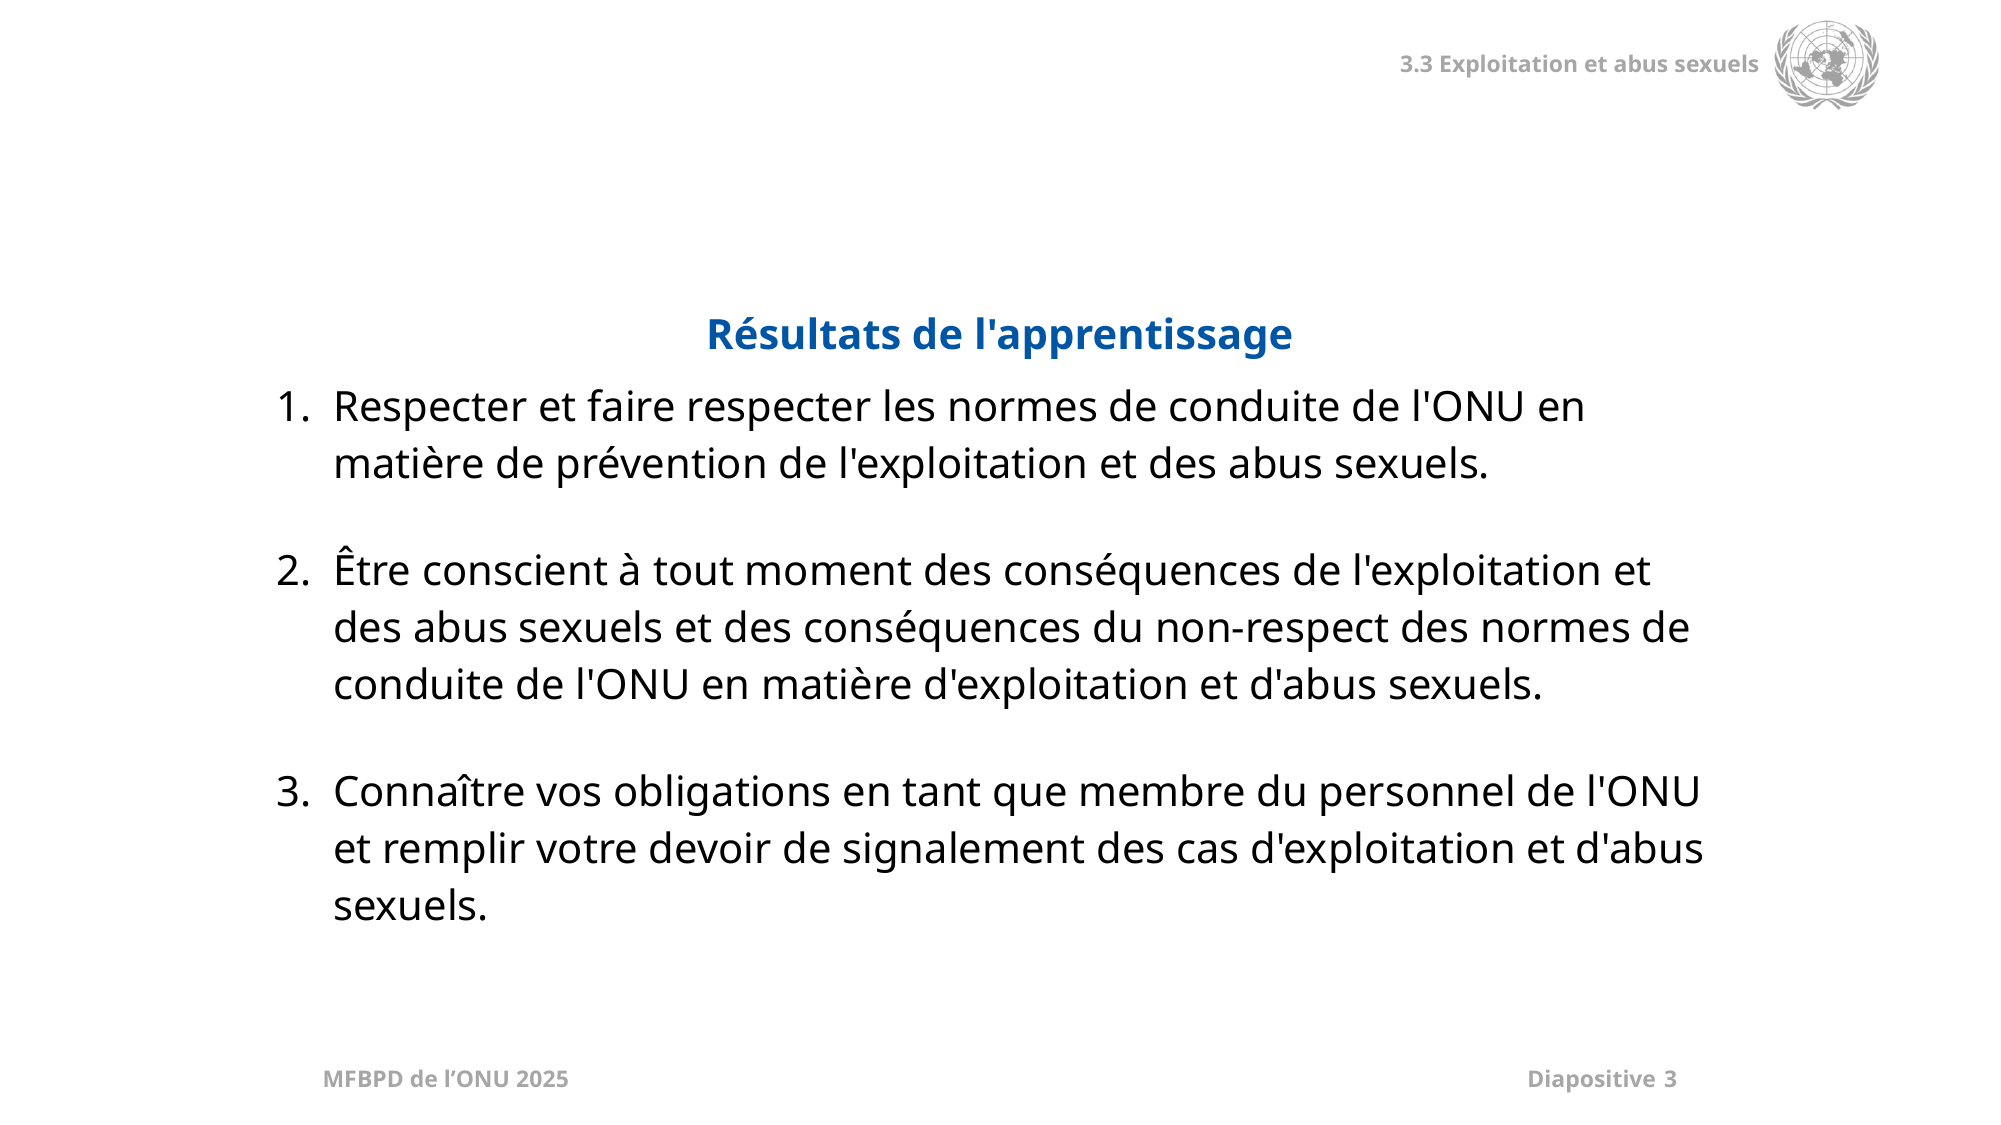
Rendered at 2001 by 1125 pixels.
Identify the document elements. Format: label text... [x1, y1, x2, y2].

table_header Résultats de l'apprentissage [262, 298, 1738, 370]
table_cell Respecter et faire respecter les normes de conduite de l'ONU en matière de prévention de l'exploitation et des abus sexuels. Être conscient à tout moment des conséquences de l'exploitation et des abus sexuels et des conséquences du non-respect des normes de conduite de l'ONU en matière d'exploitation et d'abus sexuels. Connaître vos obligations en tant que membre du personnel de l'ONU et remplir votre devoir de signalement des cas d'exploitation et d'abus sexuels. [262, 370, 1738, 940]
